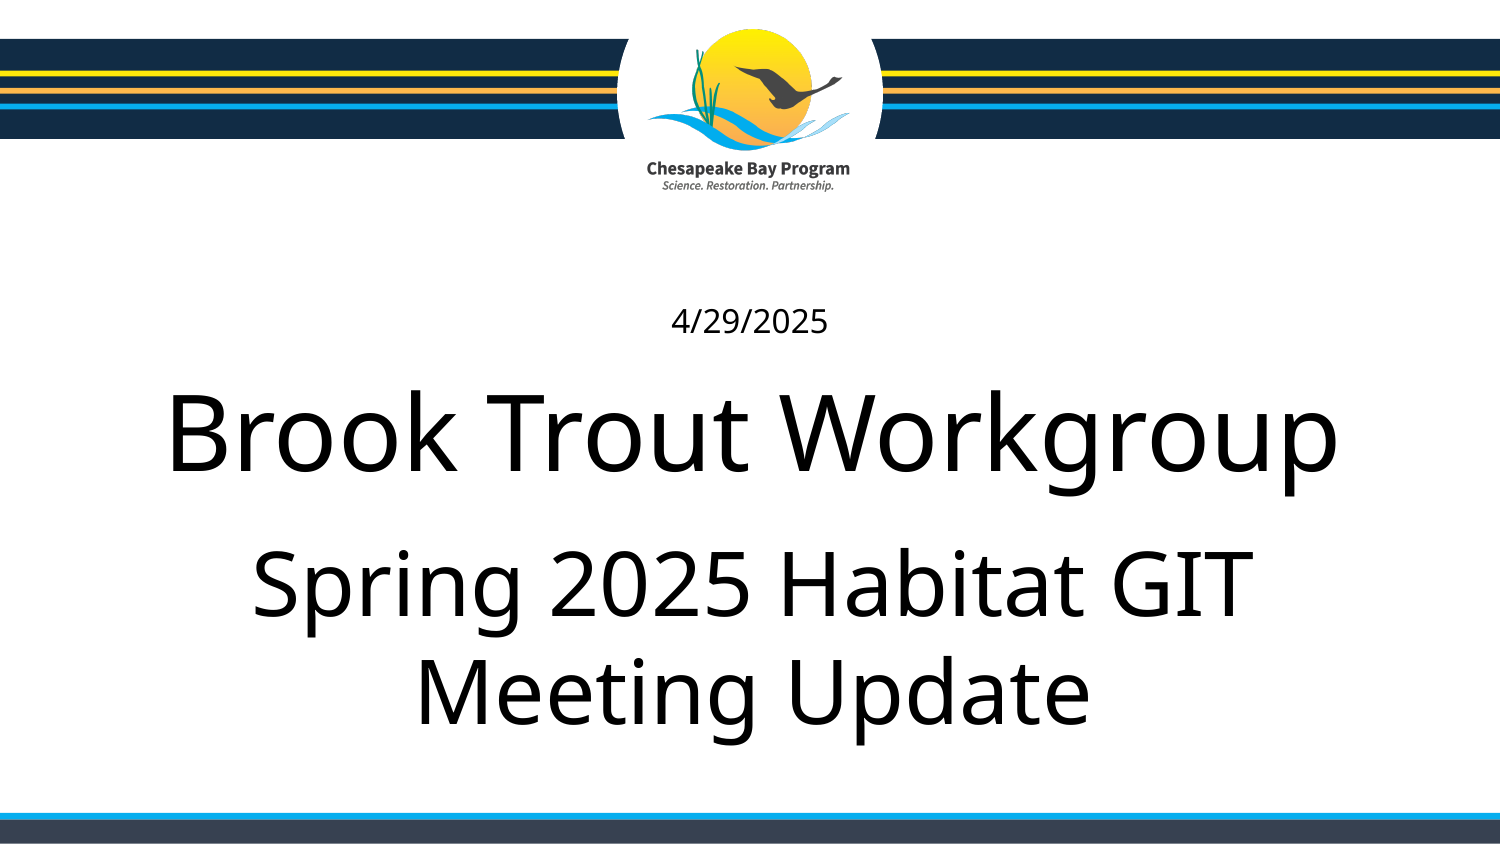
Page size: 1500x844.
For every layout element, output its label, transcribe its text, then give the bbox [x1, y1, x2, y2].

title Brook Trout Workgroup [97, 365, 1409, 507]
subtitle Spring 2025 Habitat GIT Meeting Update [97, 527, 1409, 844]
picture [646, 27, 850, 196]
list 4/29/2025 [586, 299, 914, 344]
